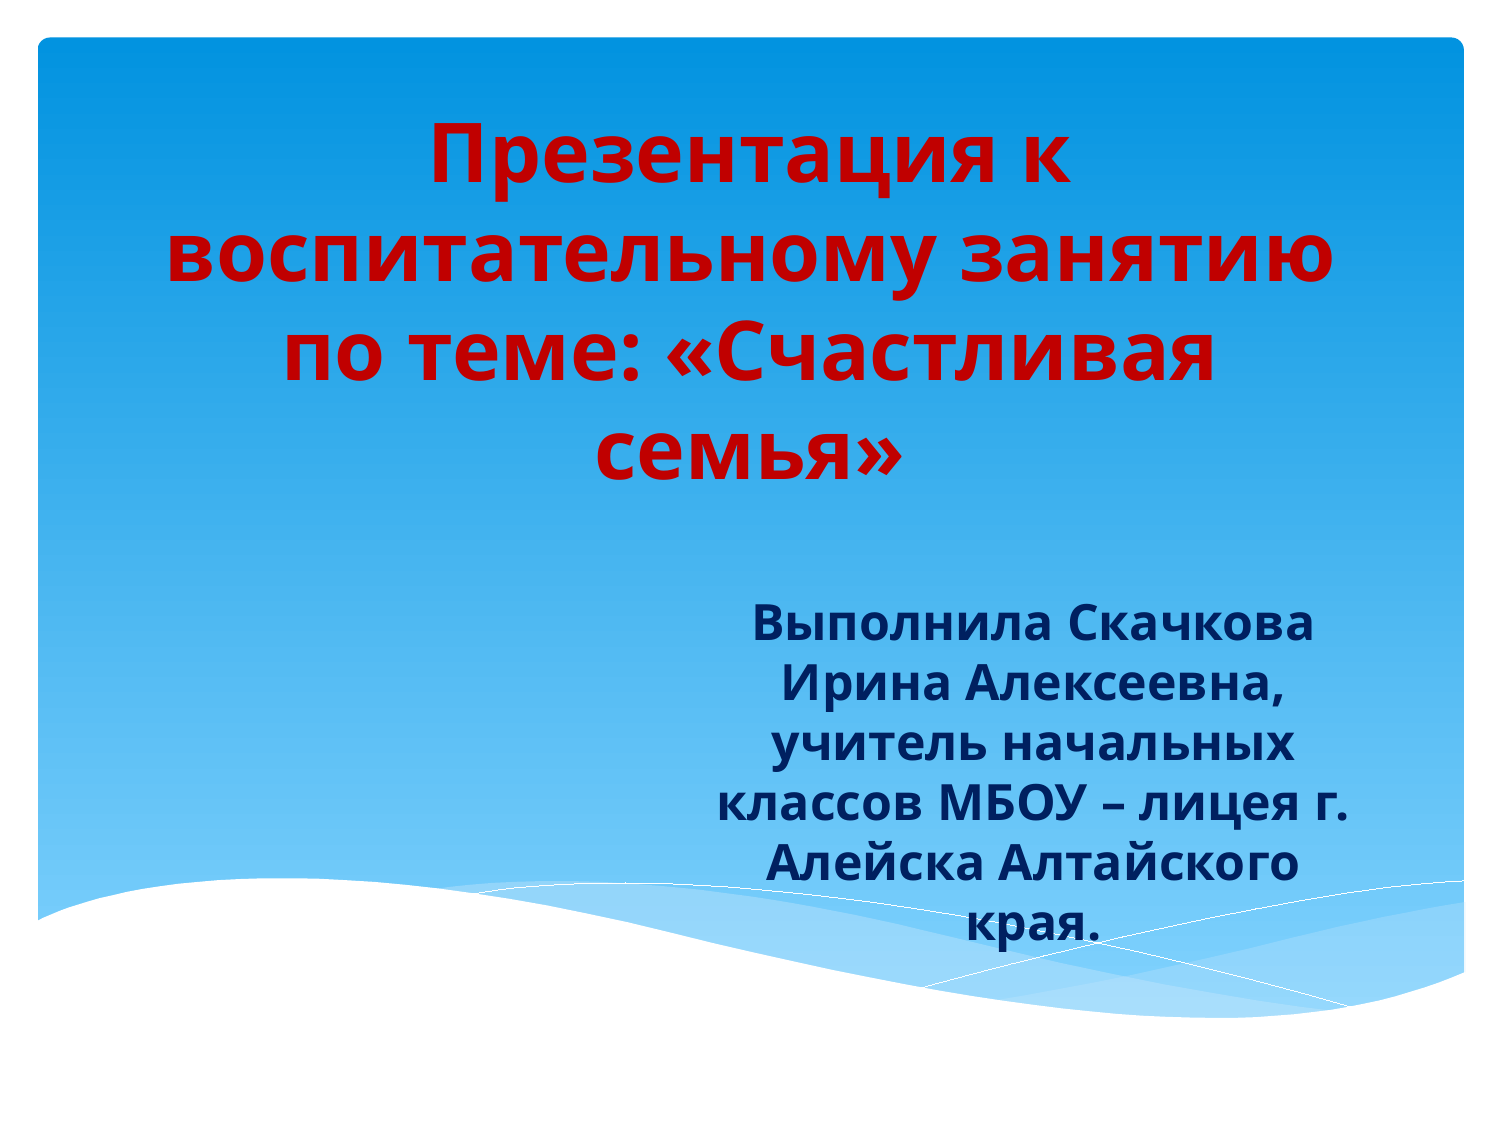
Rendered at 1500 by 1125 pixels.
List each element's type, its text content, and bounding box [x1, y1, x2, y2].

title Презентация к воспитательному занятию по теме: «Счастливая семья» [112, 90, 1388, 504]
subtitle Выполнила Скачкова Ирина Алексеевна, учитель начальных классов МБОУ – лицея г. Алейска Алтайского края. [690, 583, 1376, 976]
